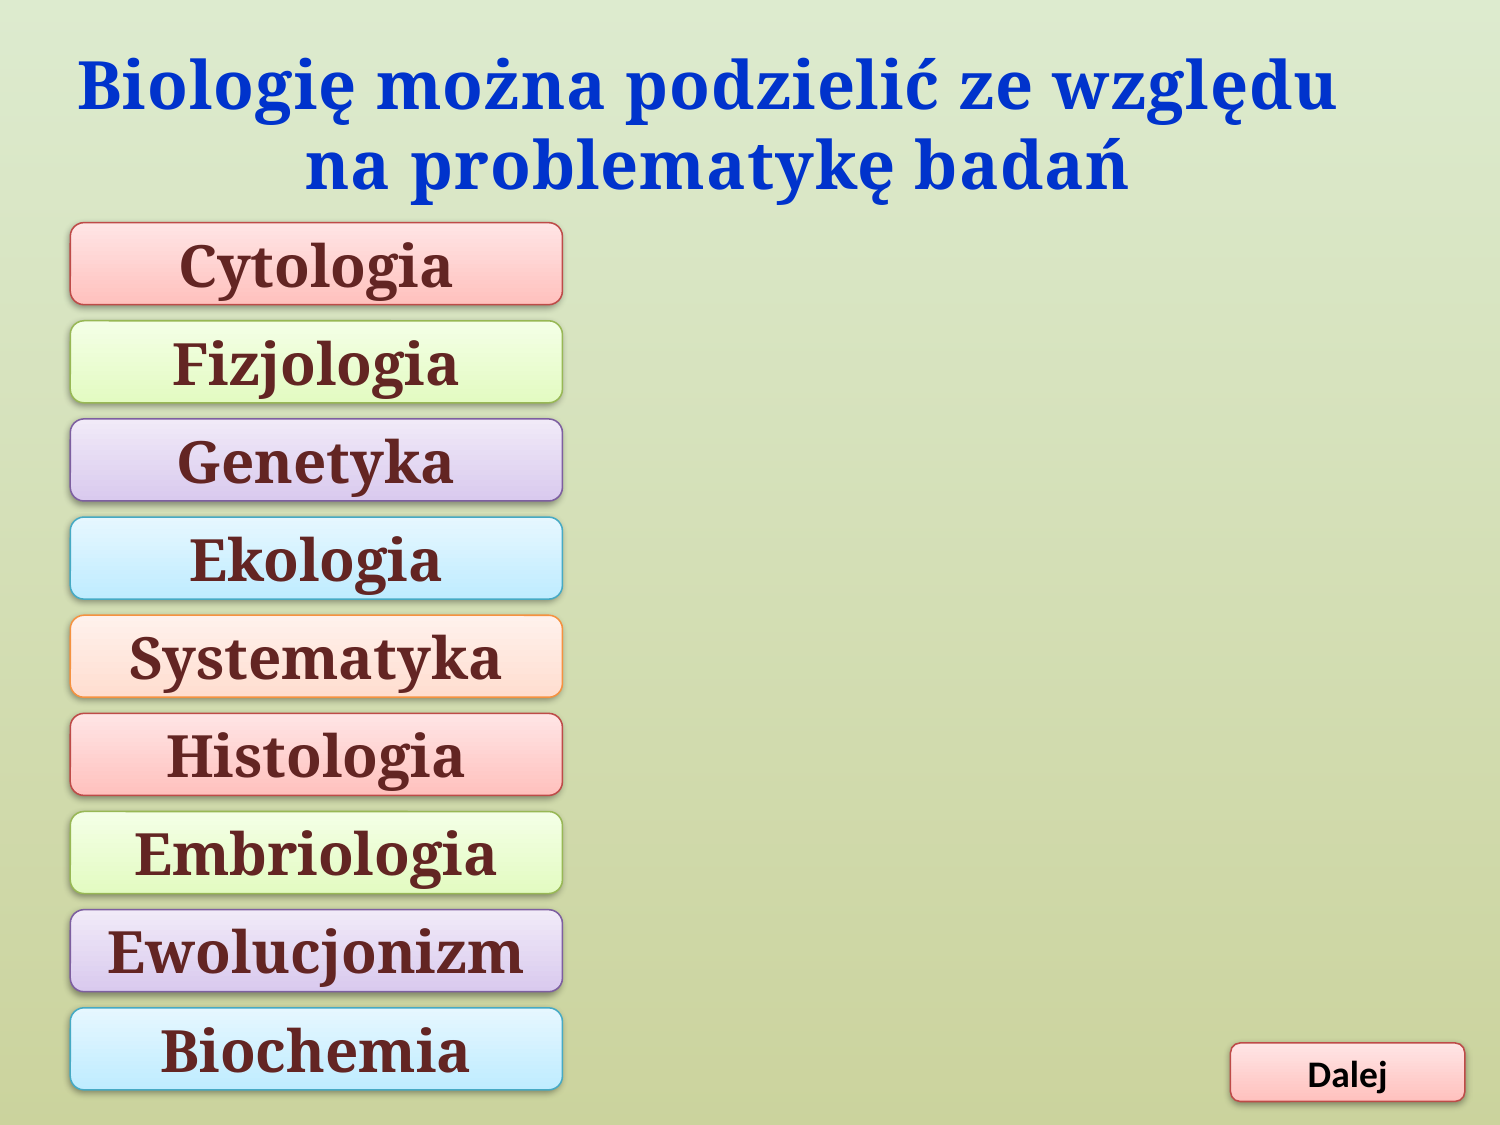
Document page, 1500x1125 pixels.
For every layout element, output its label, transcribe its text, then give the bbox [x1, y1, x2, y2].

text_box Ekologia [69, 516, 564, 600]
text_box Dalej [1229, 1042, 1466, 1103]
text_box Biochemia [69, 1007, 564, 1091]
footer Autor: Elżbieta Jarębska [512, 1042, 988, 1103]
text_box Systematyka [69, 614, 564, 699]
text_box Biologię można podzielić ze względu na problematykę badań [61, 35, 1375, 210]
text_box Fizjologia [69, 319, 564, 404]
text_box Ewolucjonizm [69, 908, 564, 993]
text_box Cytologia [69, 221, 564, 306]
text_box Embriologia [69, 810, 564, 895]
text_box Histologia [69, 712, 564, 797]
text_box Genetyka [69, 418, 564, 502]
